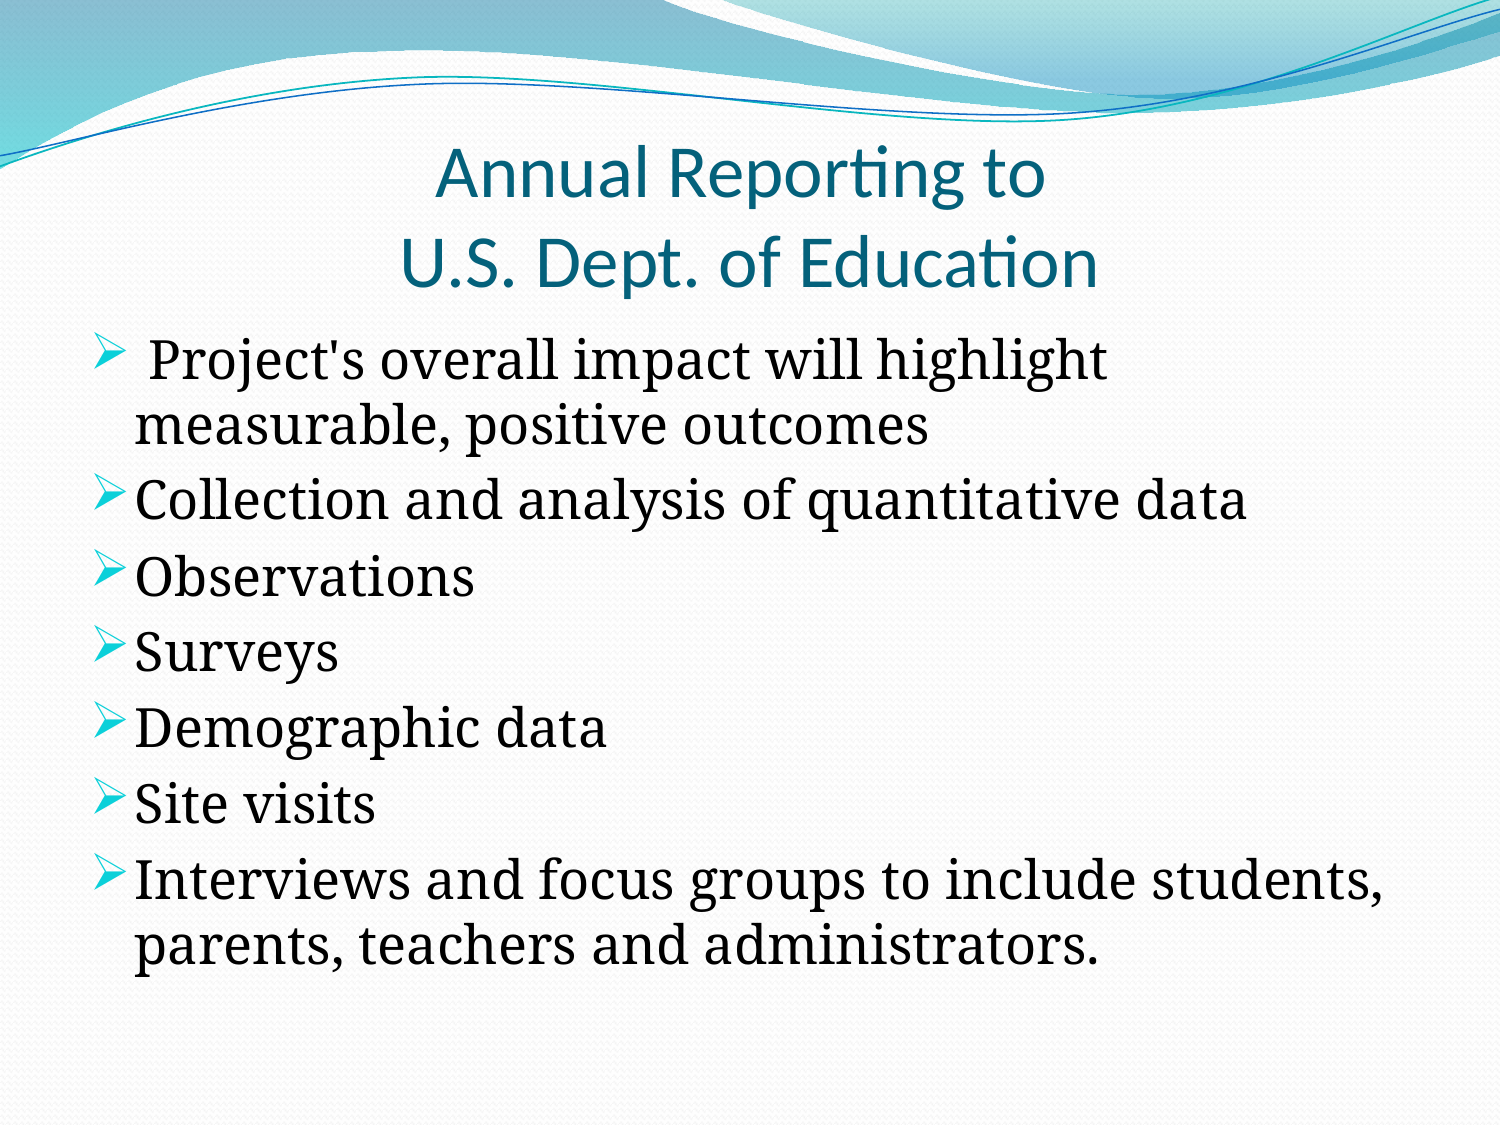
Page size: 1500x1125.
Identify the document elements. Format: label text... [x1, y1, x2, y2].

list Project's overall impact will highlight measurable, positive outcomes Collection and analysis of quantitative data Observations Surveys Demographic data Site visits Interviews and focus groups to include students, parents, teachers and administrators. [75, 317, 1425, 1038]
title Annual Reporting to U.S. Dept. of Education [75, 115, 1425, 303]
